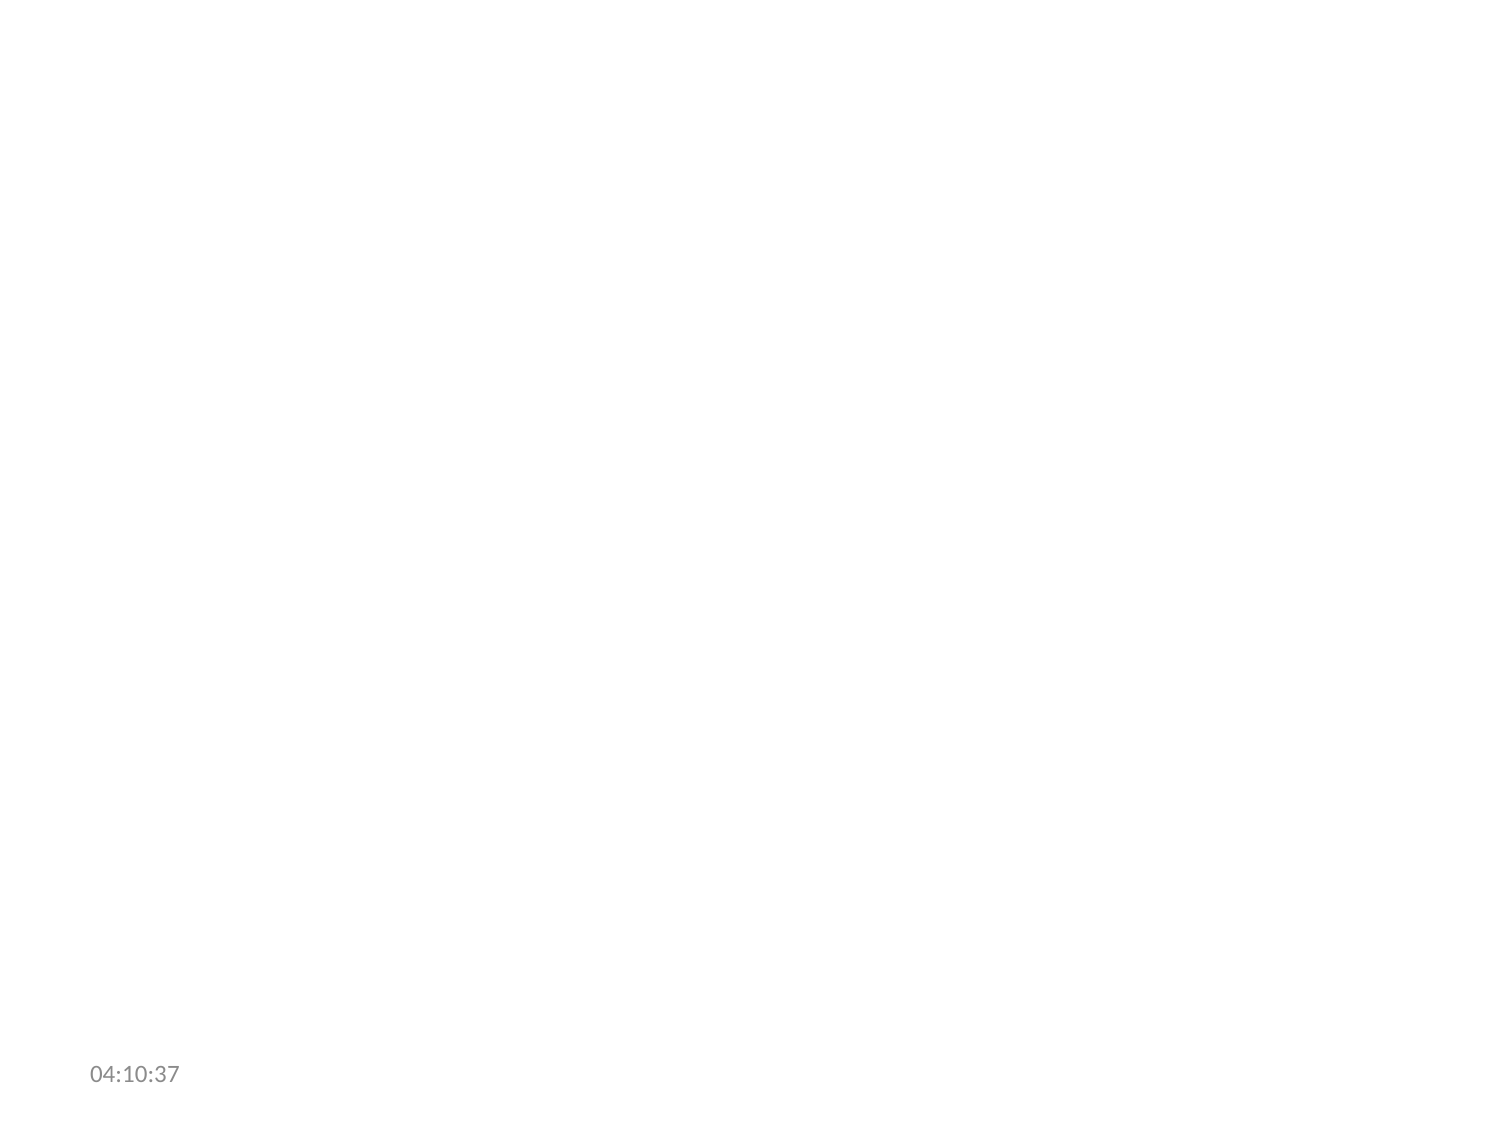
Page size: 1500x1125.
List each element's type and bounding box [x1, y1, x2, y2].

slide_number [75, 1042, 425, 1103]
